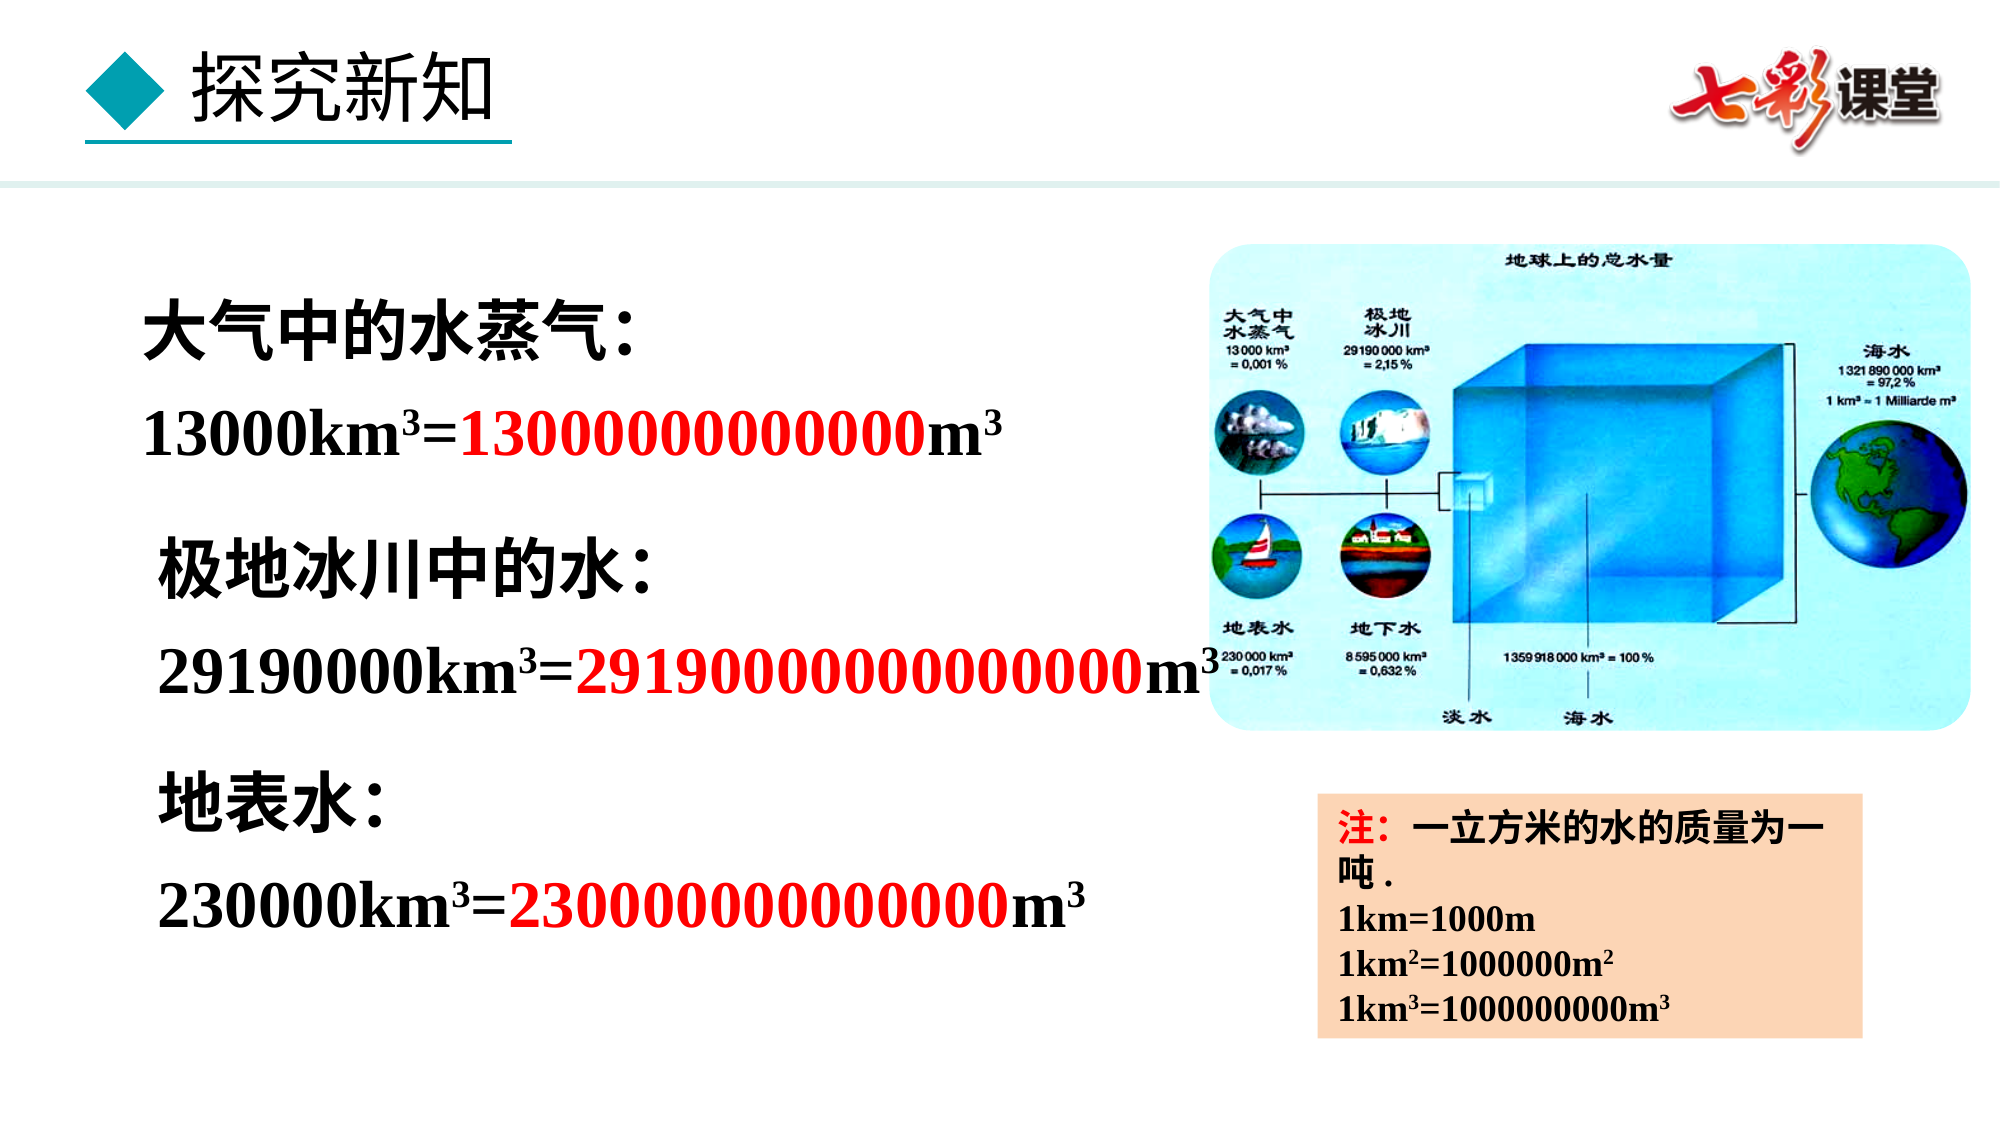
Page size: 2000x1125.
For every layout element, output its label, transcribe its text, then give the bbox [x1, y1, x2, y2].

picture [1209, 243, 1971, 731]
text_box 注：一立方米的水的质量为一吨. 1km=1000m 1km2=1000000m2 1km3=1000000000m3 [1317, 793, 1863, 1039]
picture [1666, 42, 1948, 157]
text_box 极地冰川中的水： 29190000km3=29190000000000000m3 [137, 496, 1204, 717]
text_box 大气中的水蒸气： 13000km3=13000000000000m3 [121, 258, 1180, 479]
text_box 地表水： 230000km3=230000000000000m3 [137, 730, 1219, 951]
